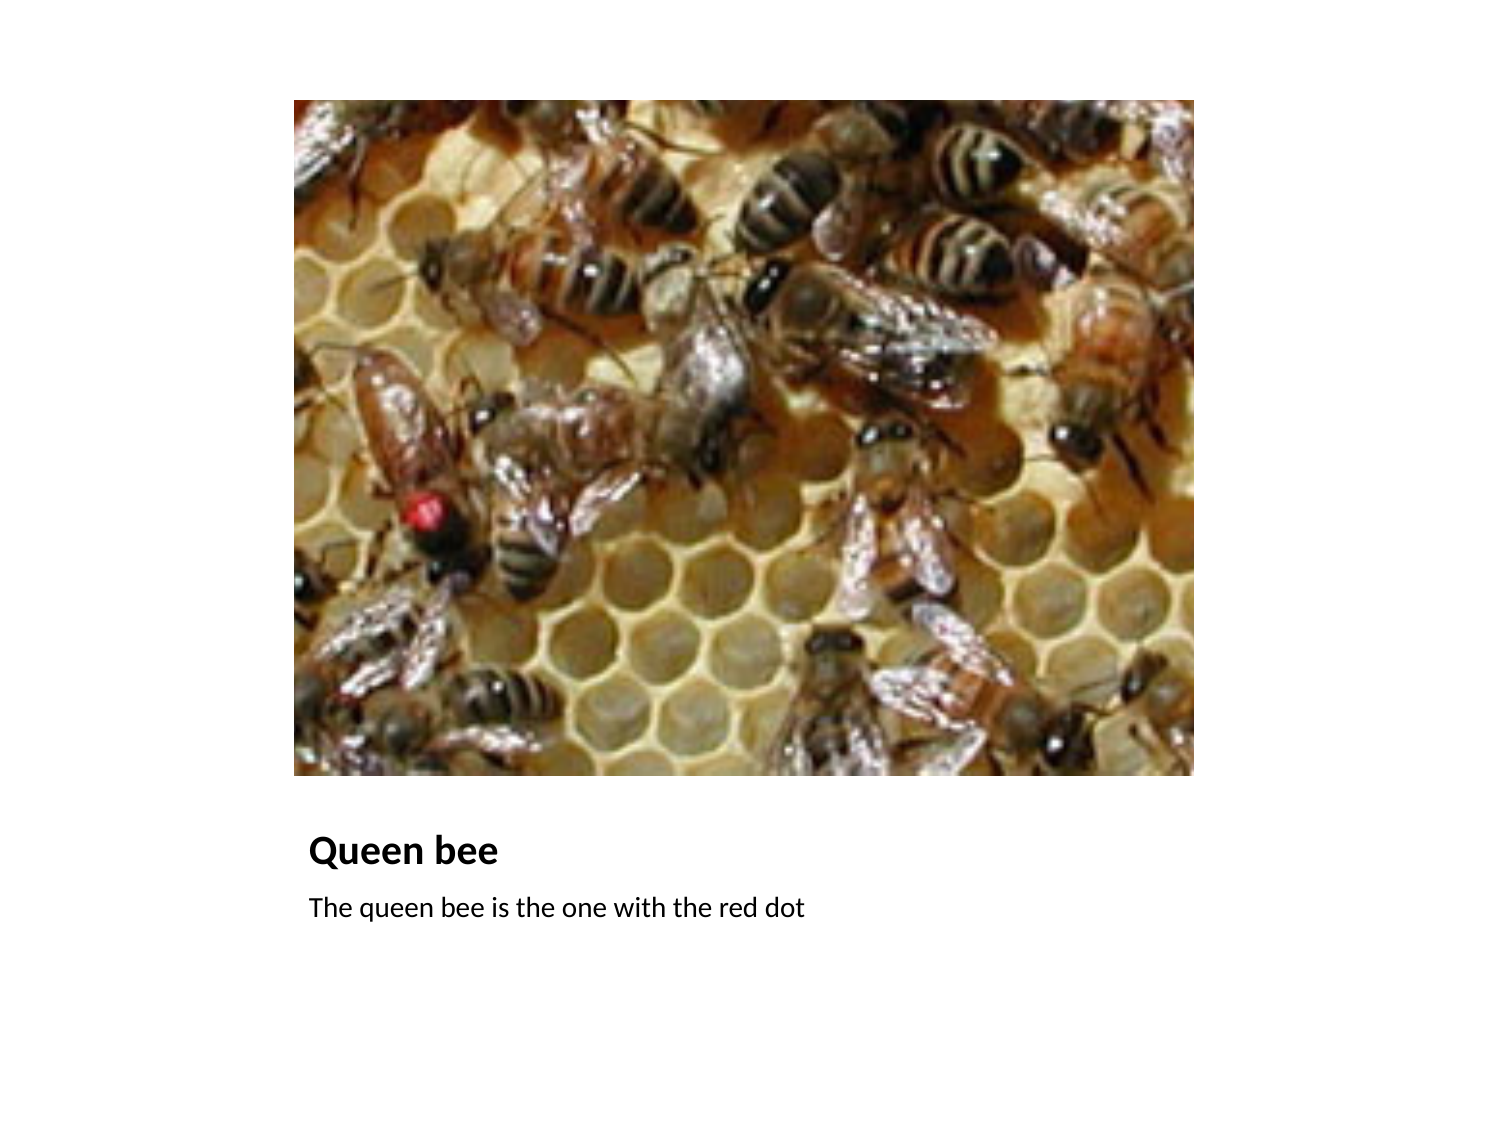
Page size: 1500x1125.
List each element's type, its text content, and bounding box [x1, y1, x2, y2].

list The queen bee is the one with the red dot [294, 880, 1194, 1013]
title Queen bee [294, 787, 1194, 880]
picture [293, 100, 1195, 776]
